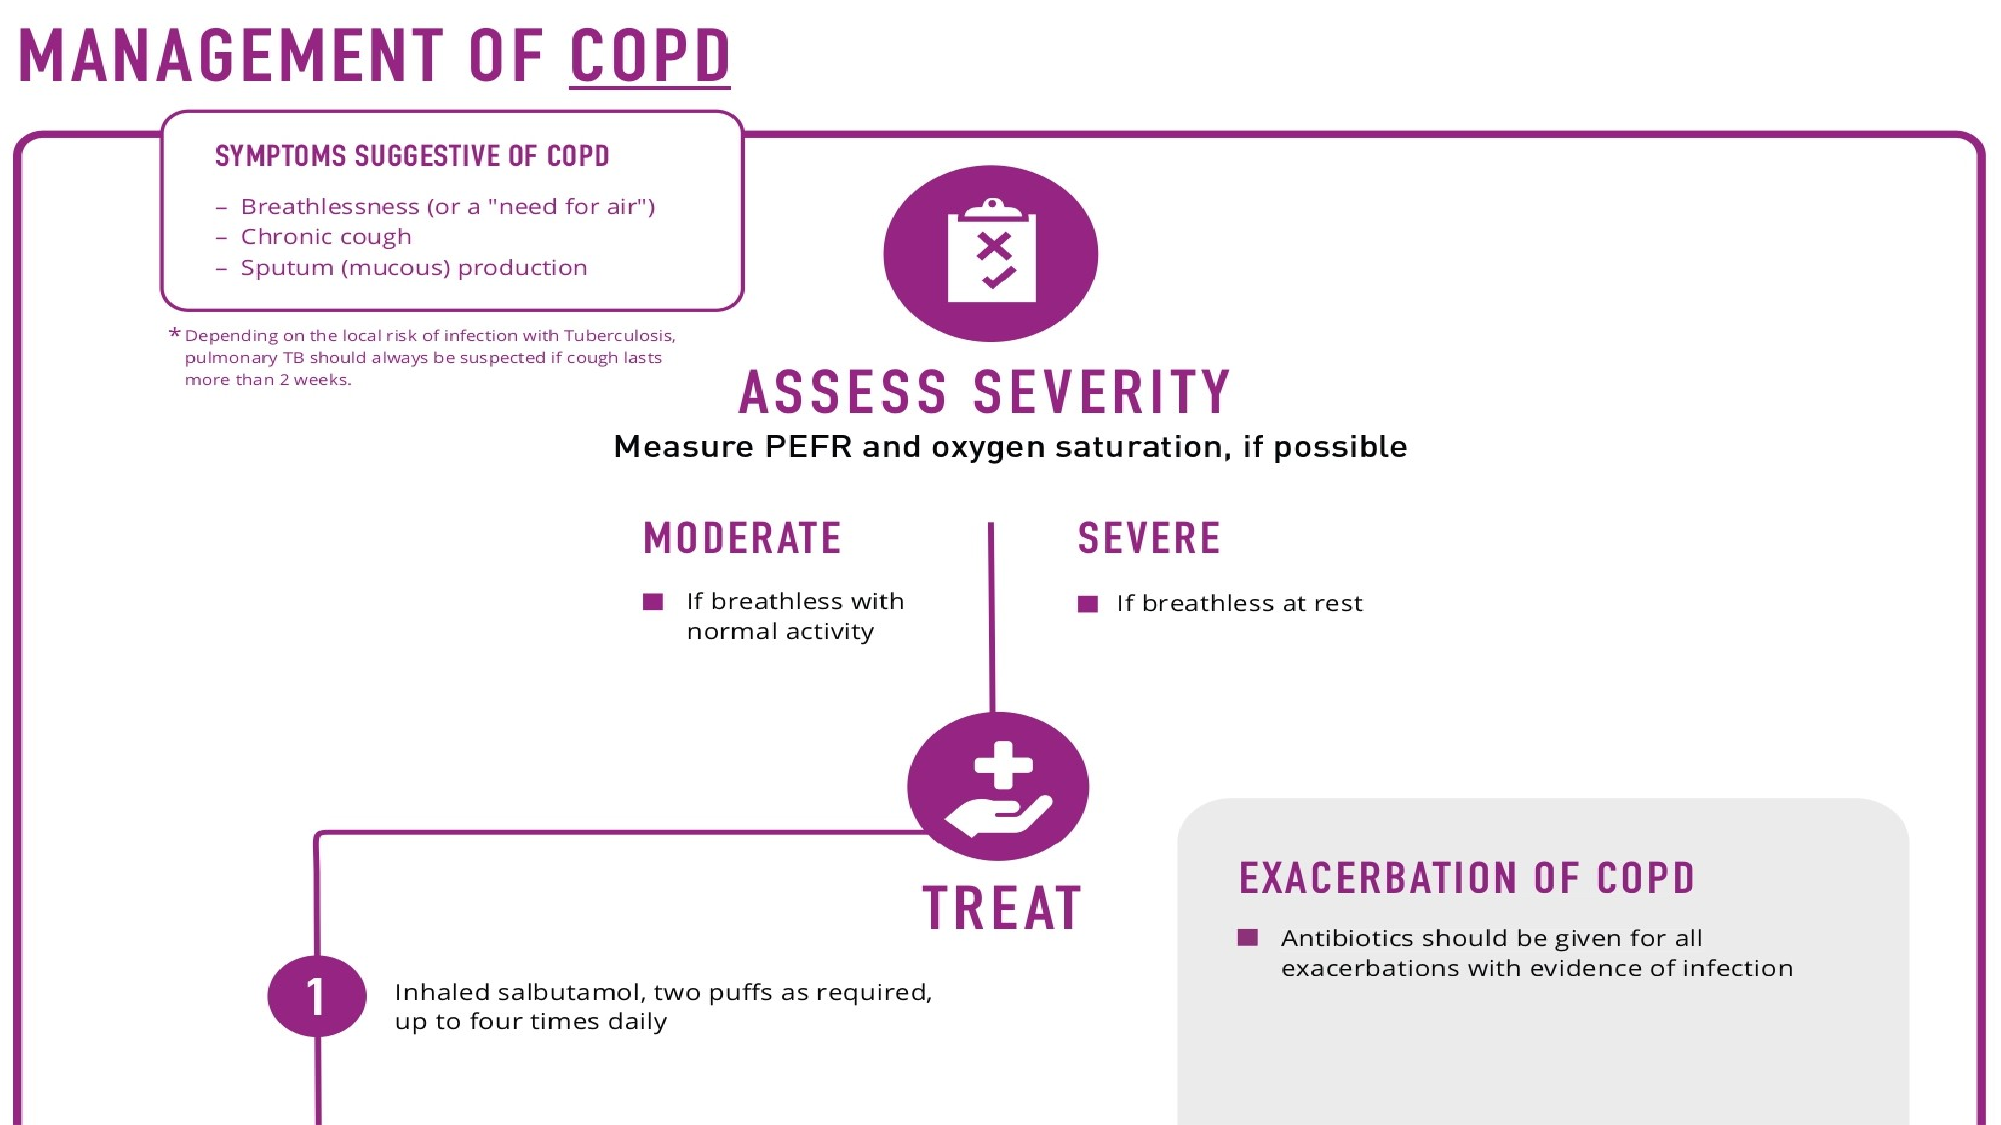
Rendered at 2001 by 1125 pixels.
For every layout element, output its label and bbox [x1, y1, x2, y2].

list [0, 0, 2000, 1125]
